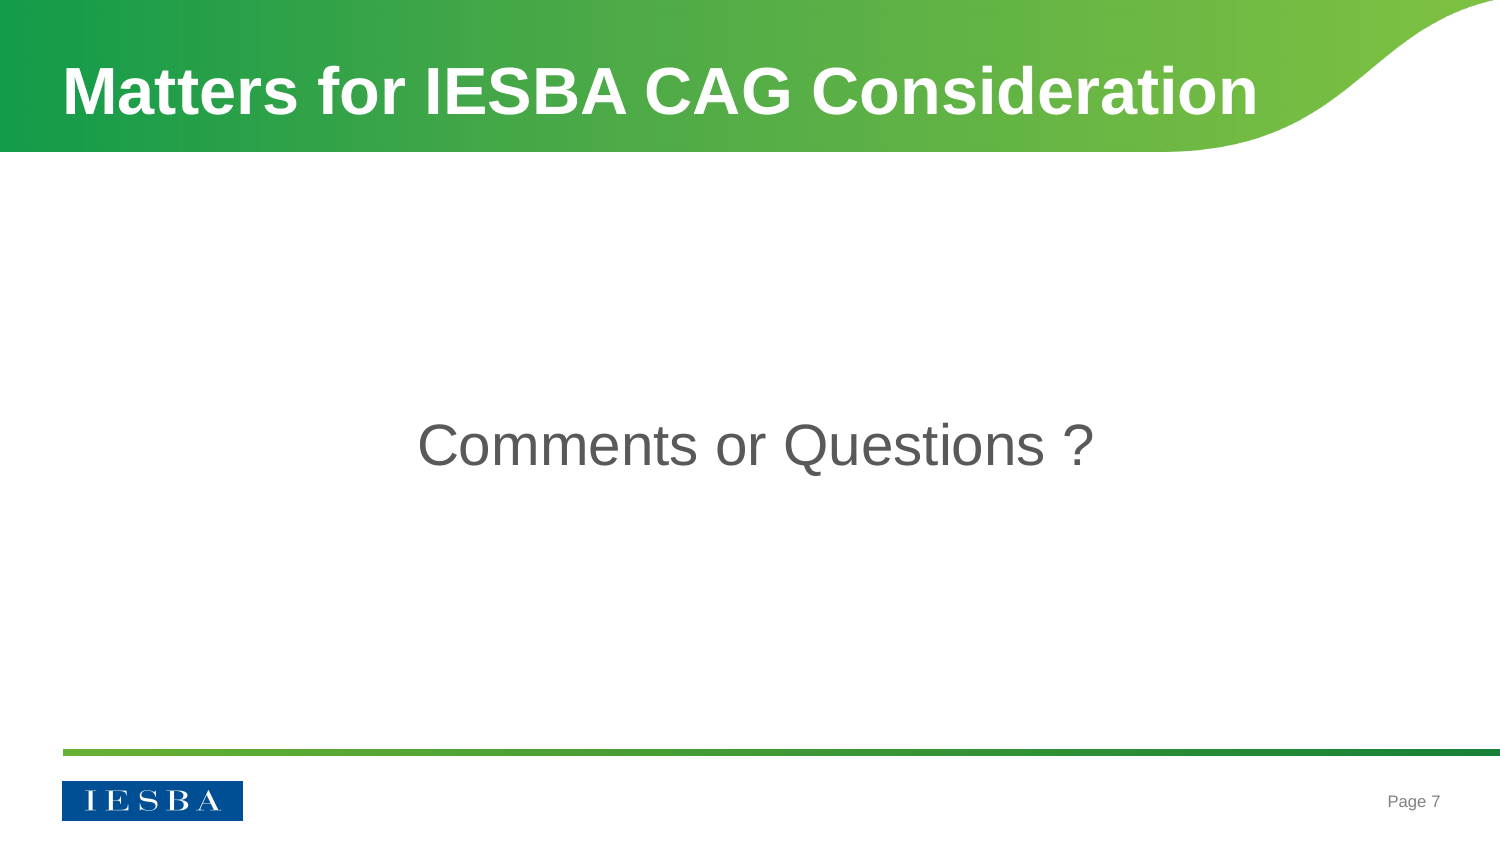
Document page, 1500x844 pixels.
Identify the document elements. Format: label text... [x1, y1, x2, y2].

picture [62, 781, 243, 821]
picture [0, 0, 1497, 152]
list Comments or Questions ? [62, 187, 1450, 694]
title Matters for IESBA CAG Consideration [62, 55, 1300, 121]
